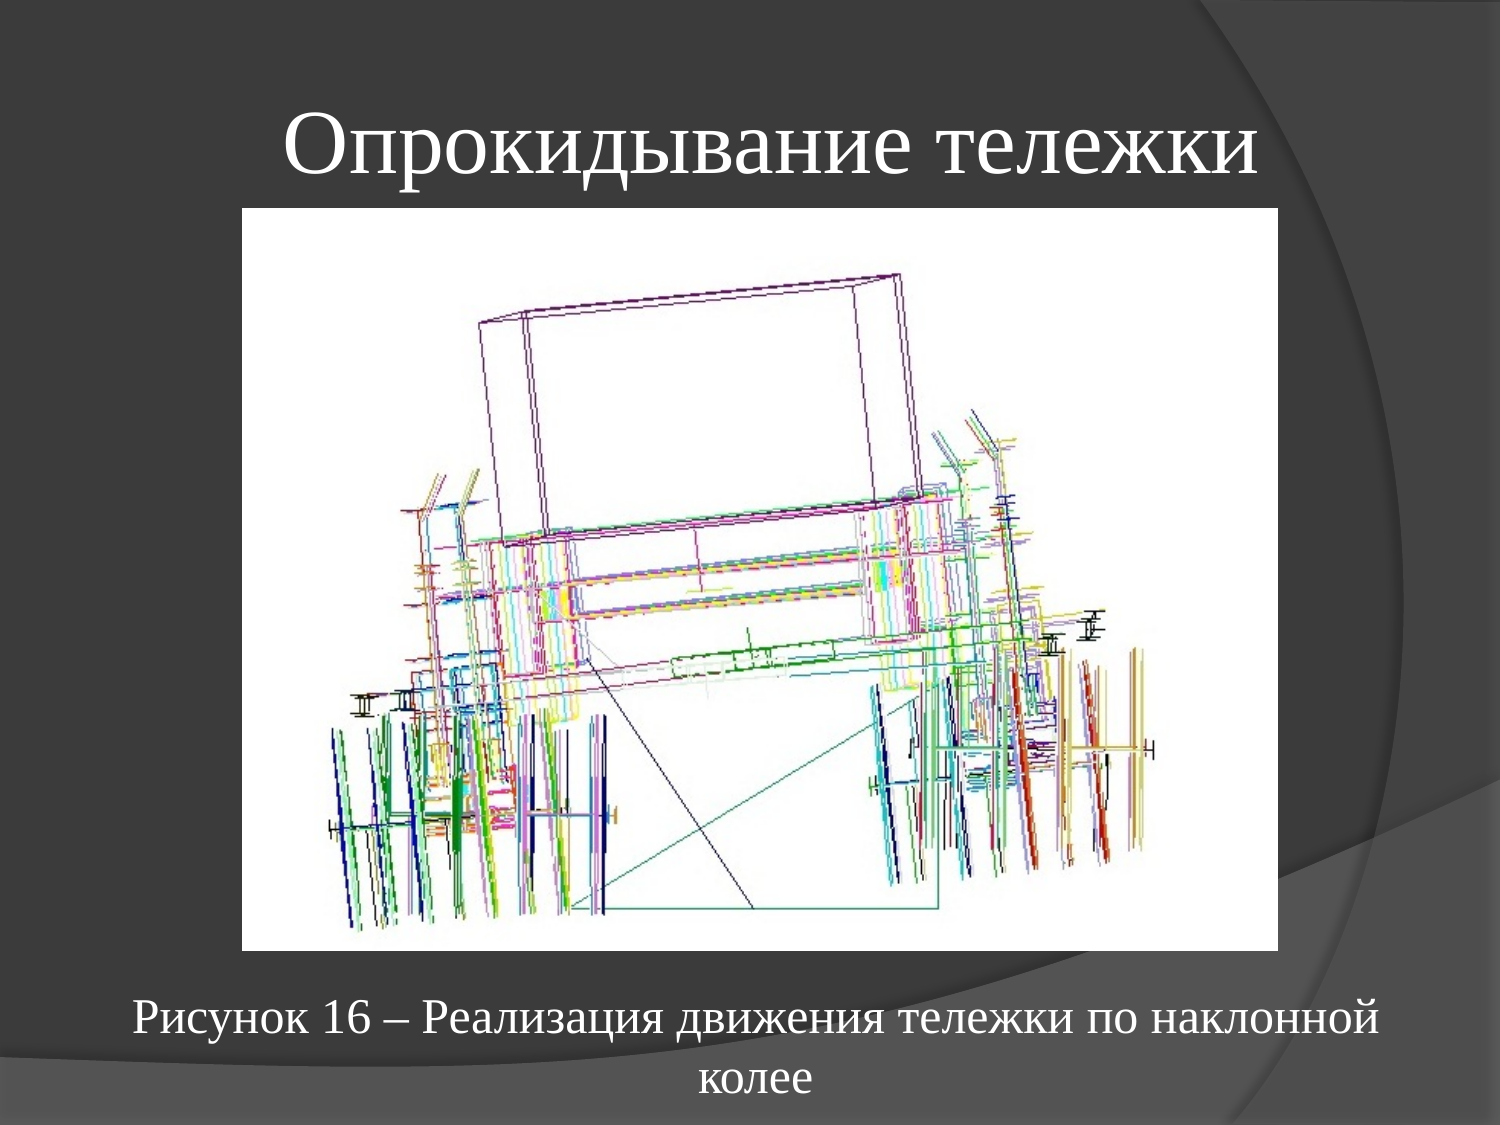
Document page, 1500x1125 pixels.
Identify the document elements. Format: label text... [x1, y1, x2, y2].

text_box Рисунок 16 – Реализация движения тележки по наклонной колее [88, 975, 1424, 1111]
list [241, 207, 1278, 951]
title Опрокидывание тележки [159, 42, 1385, 231]
